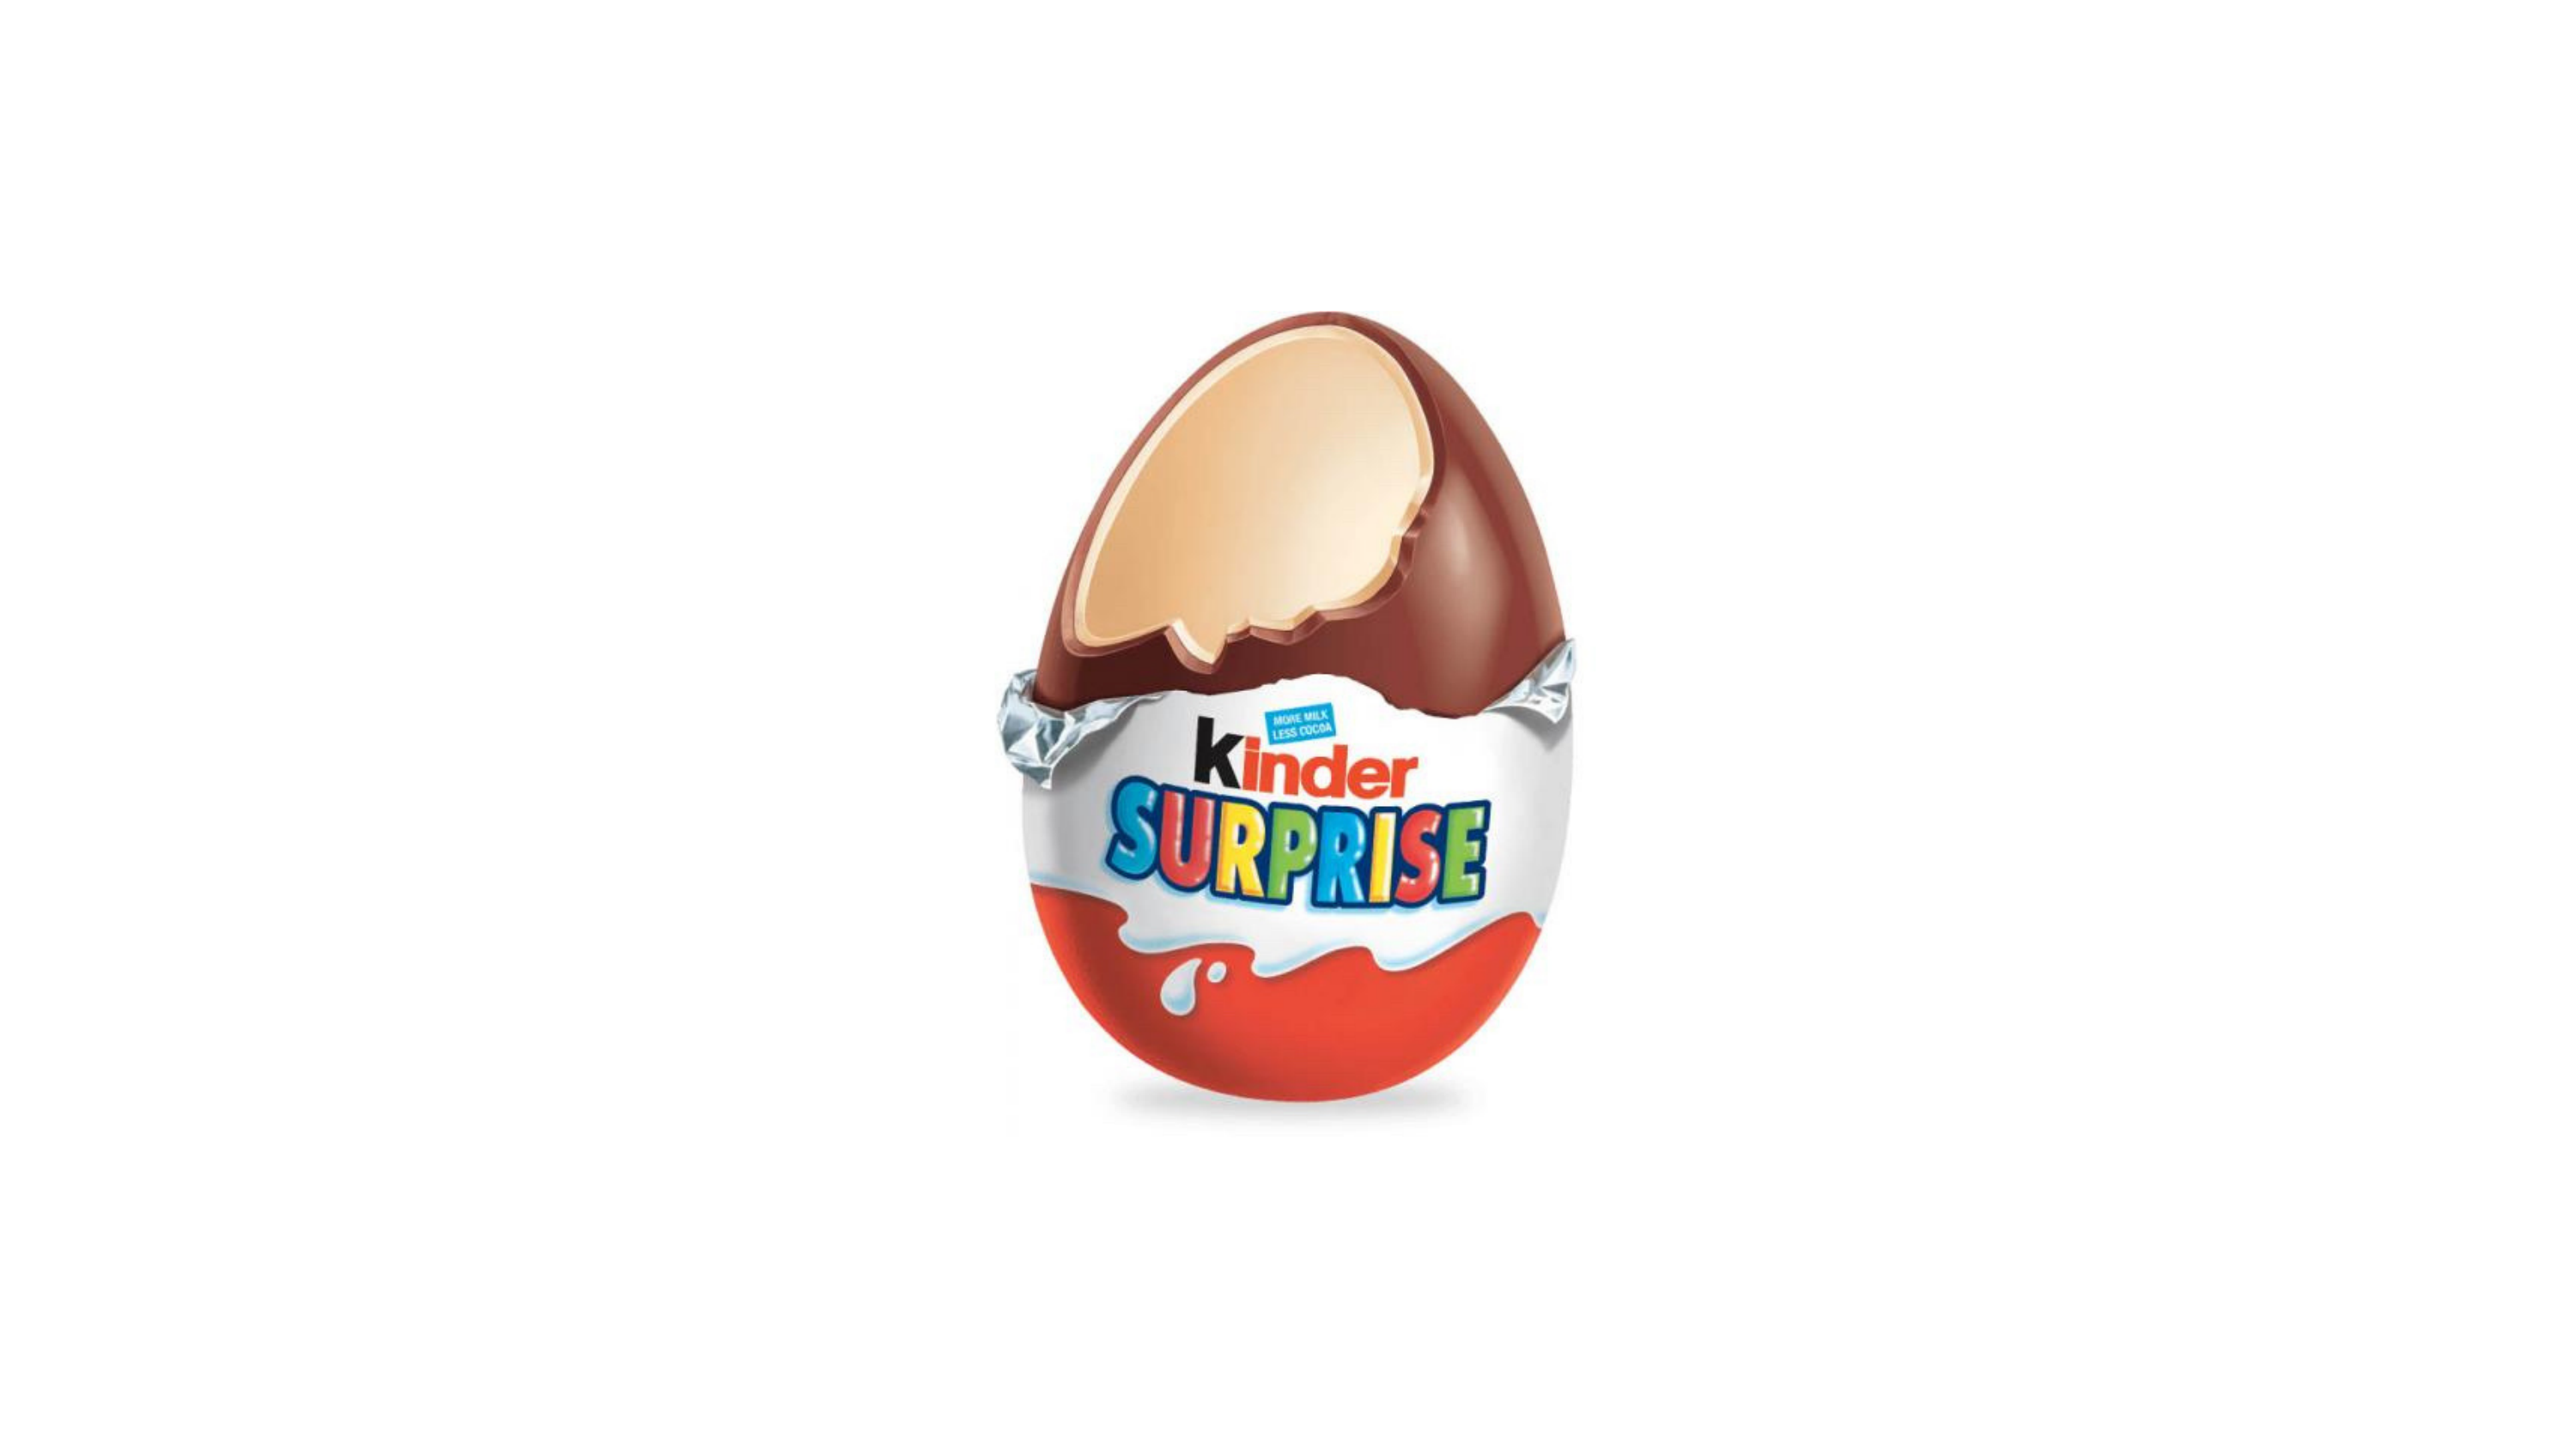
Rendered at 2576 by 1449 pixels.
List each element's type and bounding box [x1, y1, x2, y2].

text_box [875, 311, 1701, 1137]
